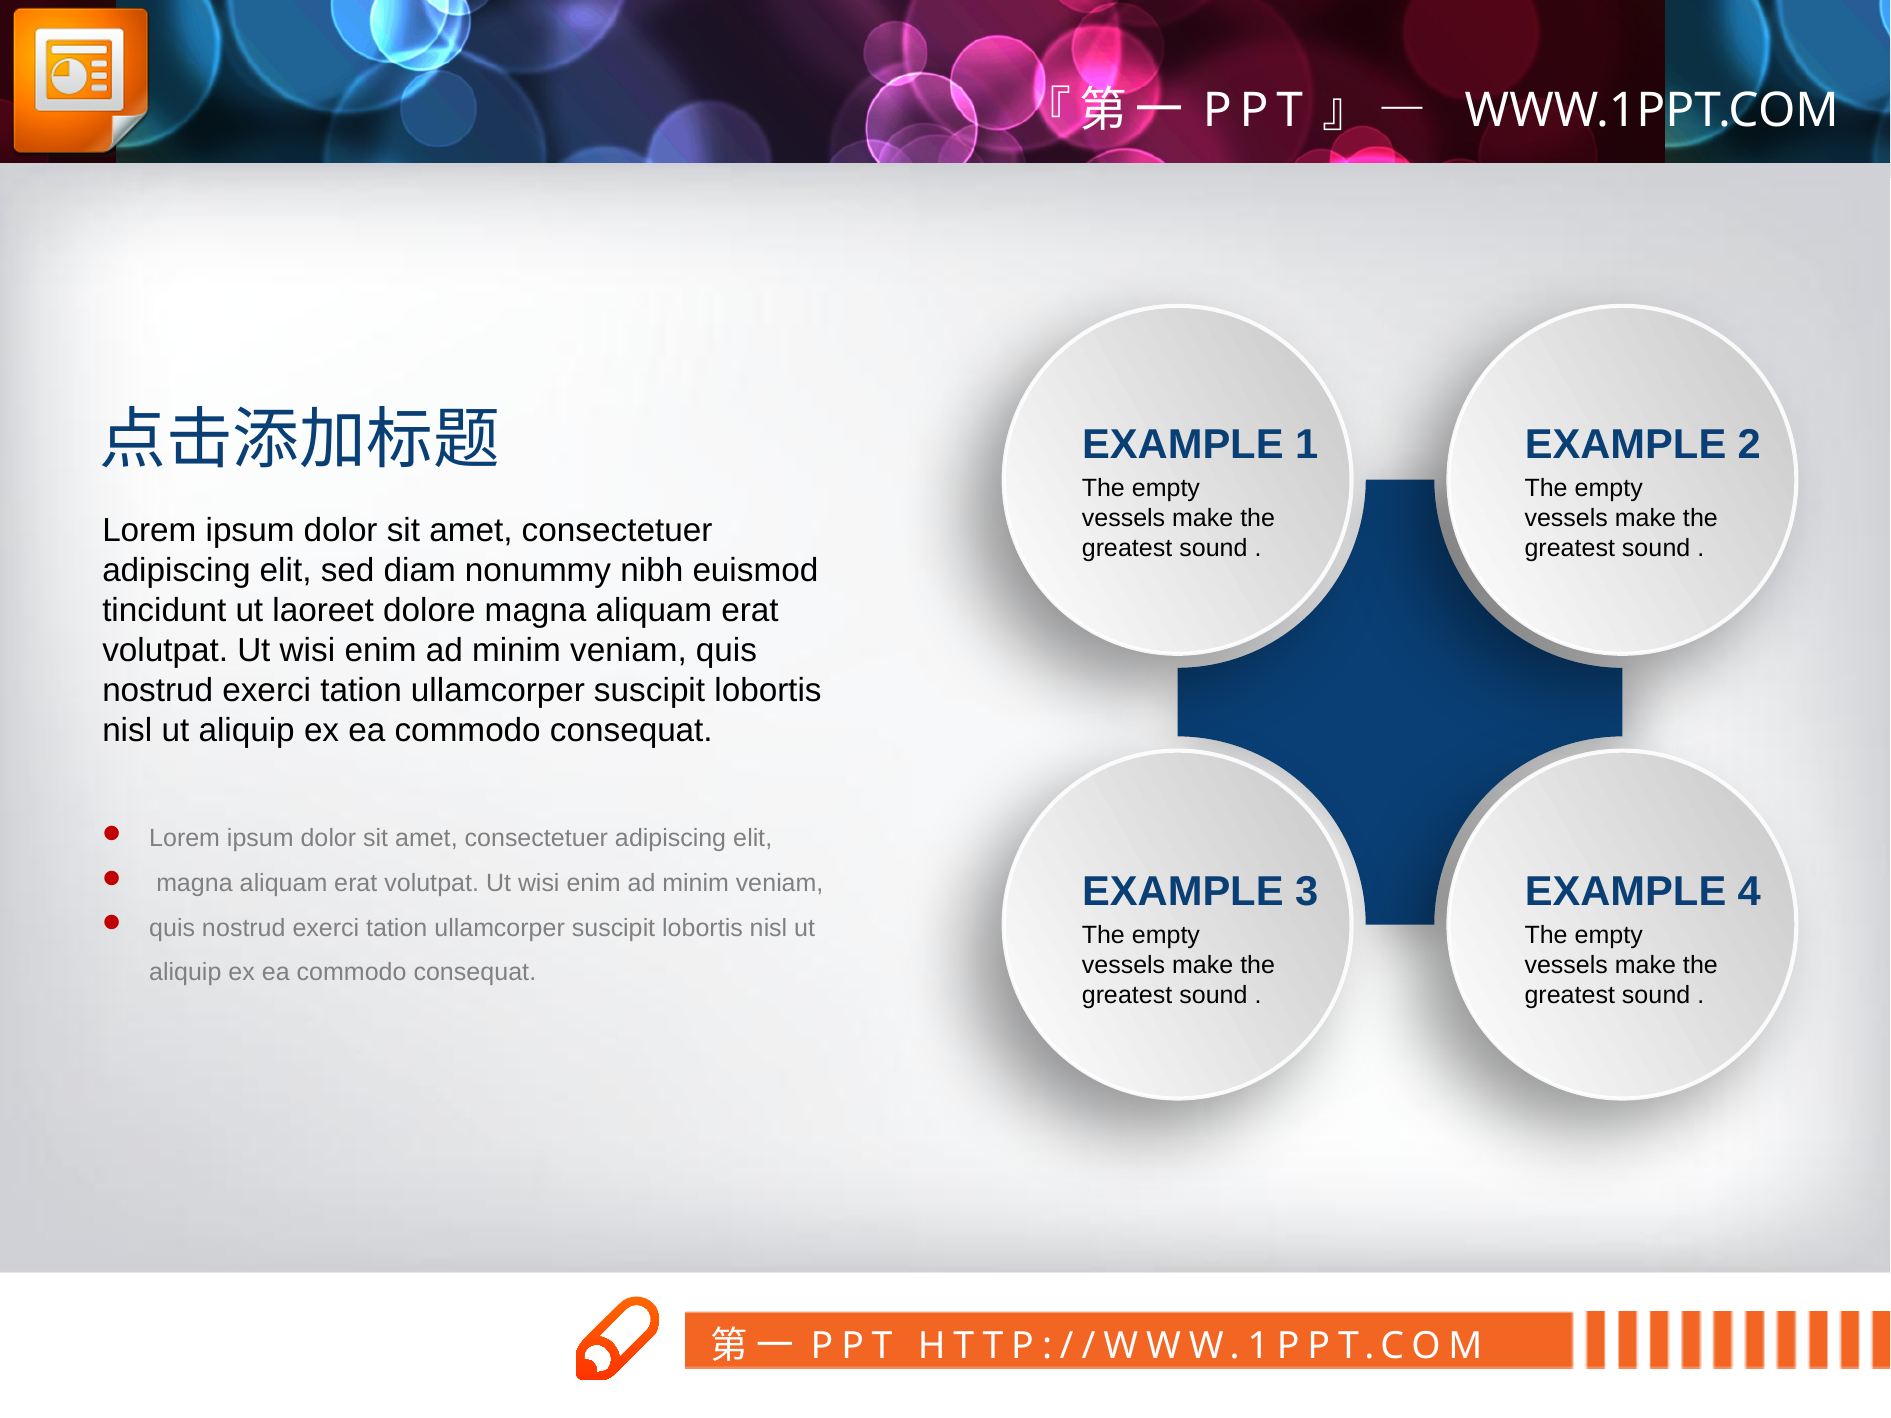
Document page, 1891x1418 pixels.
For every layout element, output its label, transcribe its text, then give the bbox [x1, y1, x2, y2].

text_box EXAMPLE 2 [1510, 409, 1777, 475]
text_box The empty vessels make the greatest sound . [1509, 911, 1737, 1016]
text_box [1448, 750, 1797, 1099]
text_box [1448, 305, 1797, 654]
picture [0, 0, 1891, 1275]
text_box The empty vessels make the greatest sound . [1067, 464, 1294, 570]
text_box 点击添加标题 [84, 388, 515, 484]
text_box EXAMPLE 4 [1510, 856, 1777, 922]
text_box Lorem ipsum dolor sit amet, consectetuer adipiscing elit, magna aliquam erat volutpat. Ut wisi enim ad minim veniam, quis nostrud exerci tation ullamcorper suscipit lobortis nisl ut aliquip ex ea commodo consequat. [87, 798, 853, 994]
text_box EXAMPLE 1 [1067, 409, 1334, 475]
picture [685, 1311, 1891, 1369]
text_box Lorem ipsum dolor sit amet, consectetuer adipiscing elit, sed diam nonummy nibh euismod tincidunt ut laoreet dolore magna aliquam erat volutpat. Ut wisi enim ad minim veniam, quis nostrud exerci tation ullamcorper suscipit lobortis nisl ut aliquip ex ea commodo consequat. [87, 501, 853, 756]
text_box [1205, 571, 1530, 897]
text_box [1003, 305, 1352, 654]
text_box [1003, 750, 1352, 1099]
text_box The empty vessels make the greatest sound . [1509, 464, 1737, 570]
text_box EXAMPLE 3 [1067, 856, 1334, 922]
text_box The empty vessels make the greatest sound . [1067, 911, 1294, 1016]
